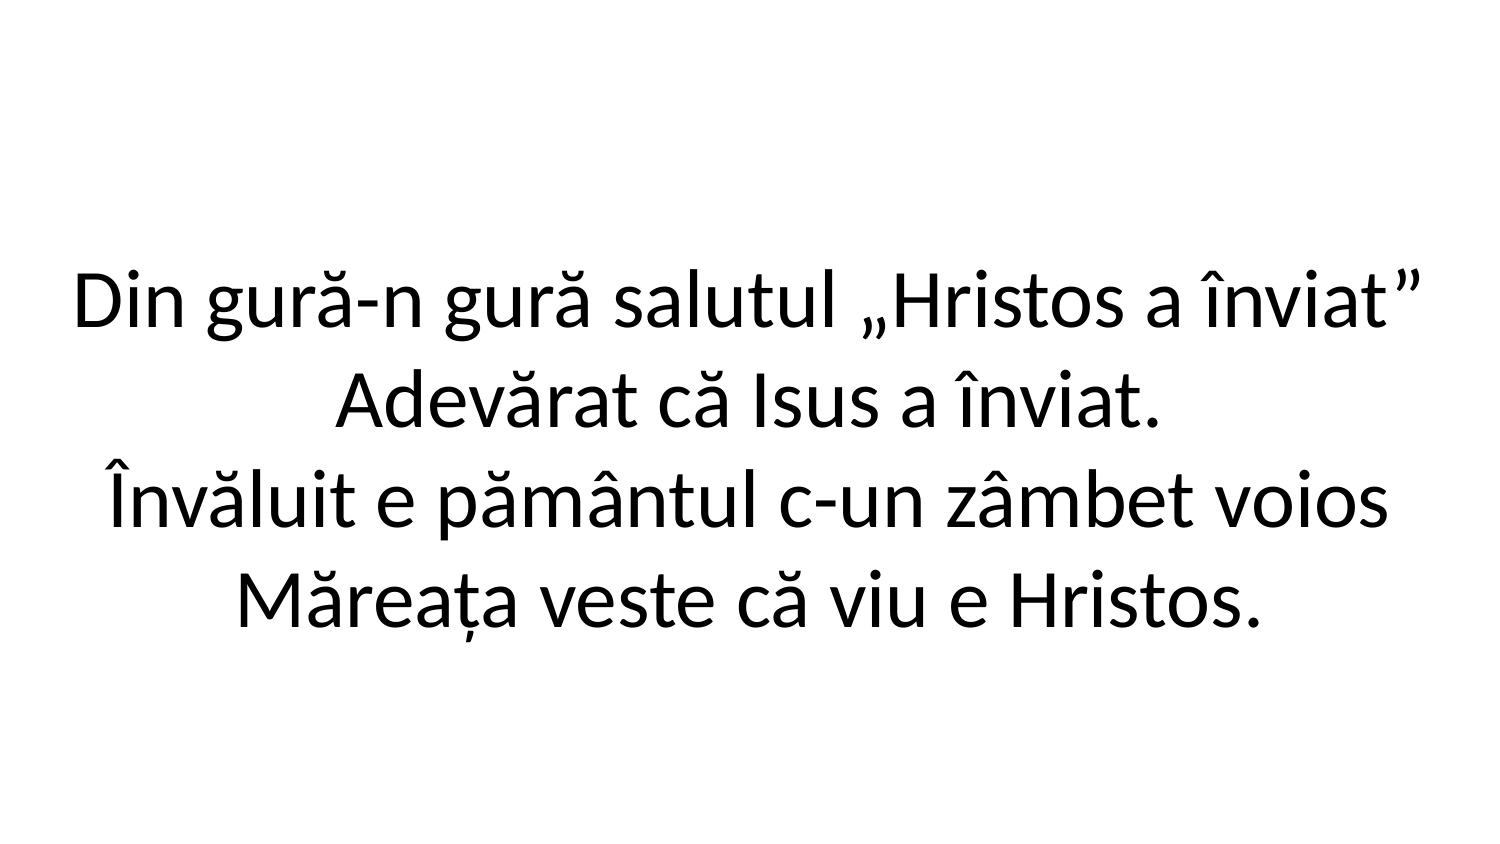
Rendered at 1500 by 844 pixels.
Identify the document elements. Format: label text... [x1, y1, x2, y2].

text_box Din gură-n gură salutul „Hristos a înviat” Adevărat că Isus a înviat. Învăluit e pământul c-un zâmbet voios Măreața veste că viu e Hristos. [58, 192, 1442, 652]
